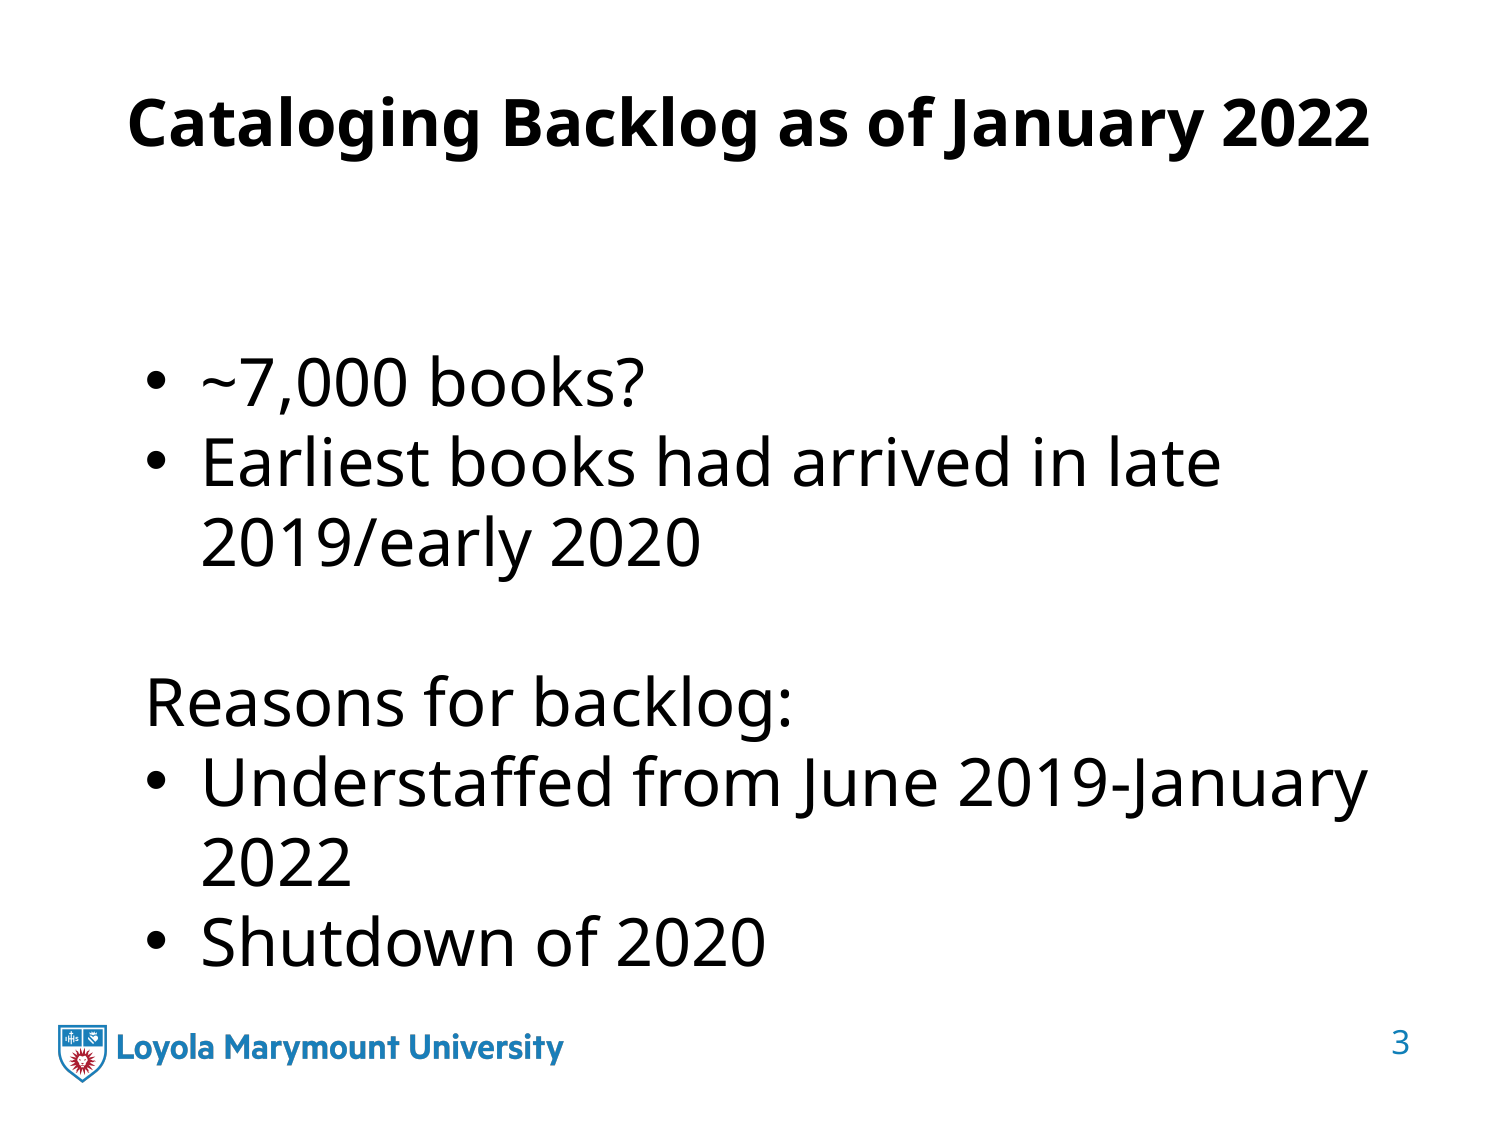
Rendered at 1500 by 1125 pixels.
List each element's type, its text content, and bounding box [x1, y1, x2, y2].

slide_number 3 [1342, 1013, 1425, 1103]
title Cataloging Backlog as of January 2022 [75, 46, 1425, 193]
text_box ~7,000 books? Earliest books had arrived in late 2019/early 2020 Reasons for backlog: Understaffed from June 2019-January 2022 Shutdown of 2020 [129, 332, 1412, 987]
